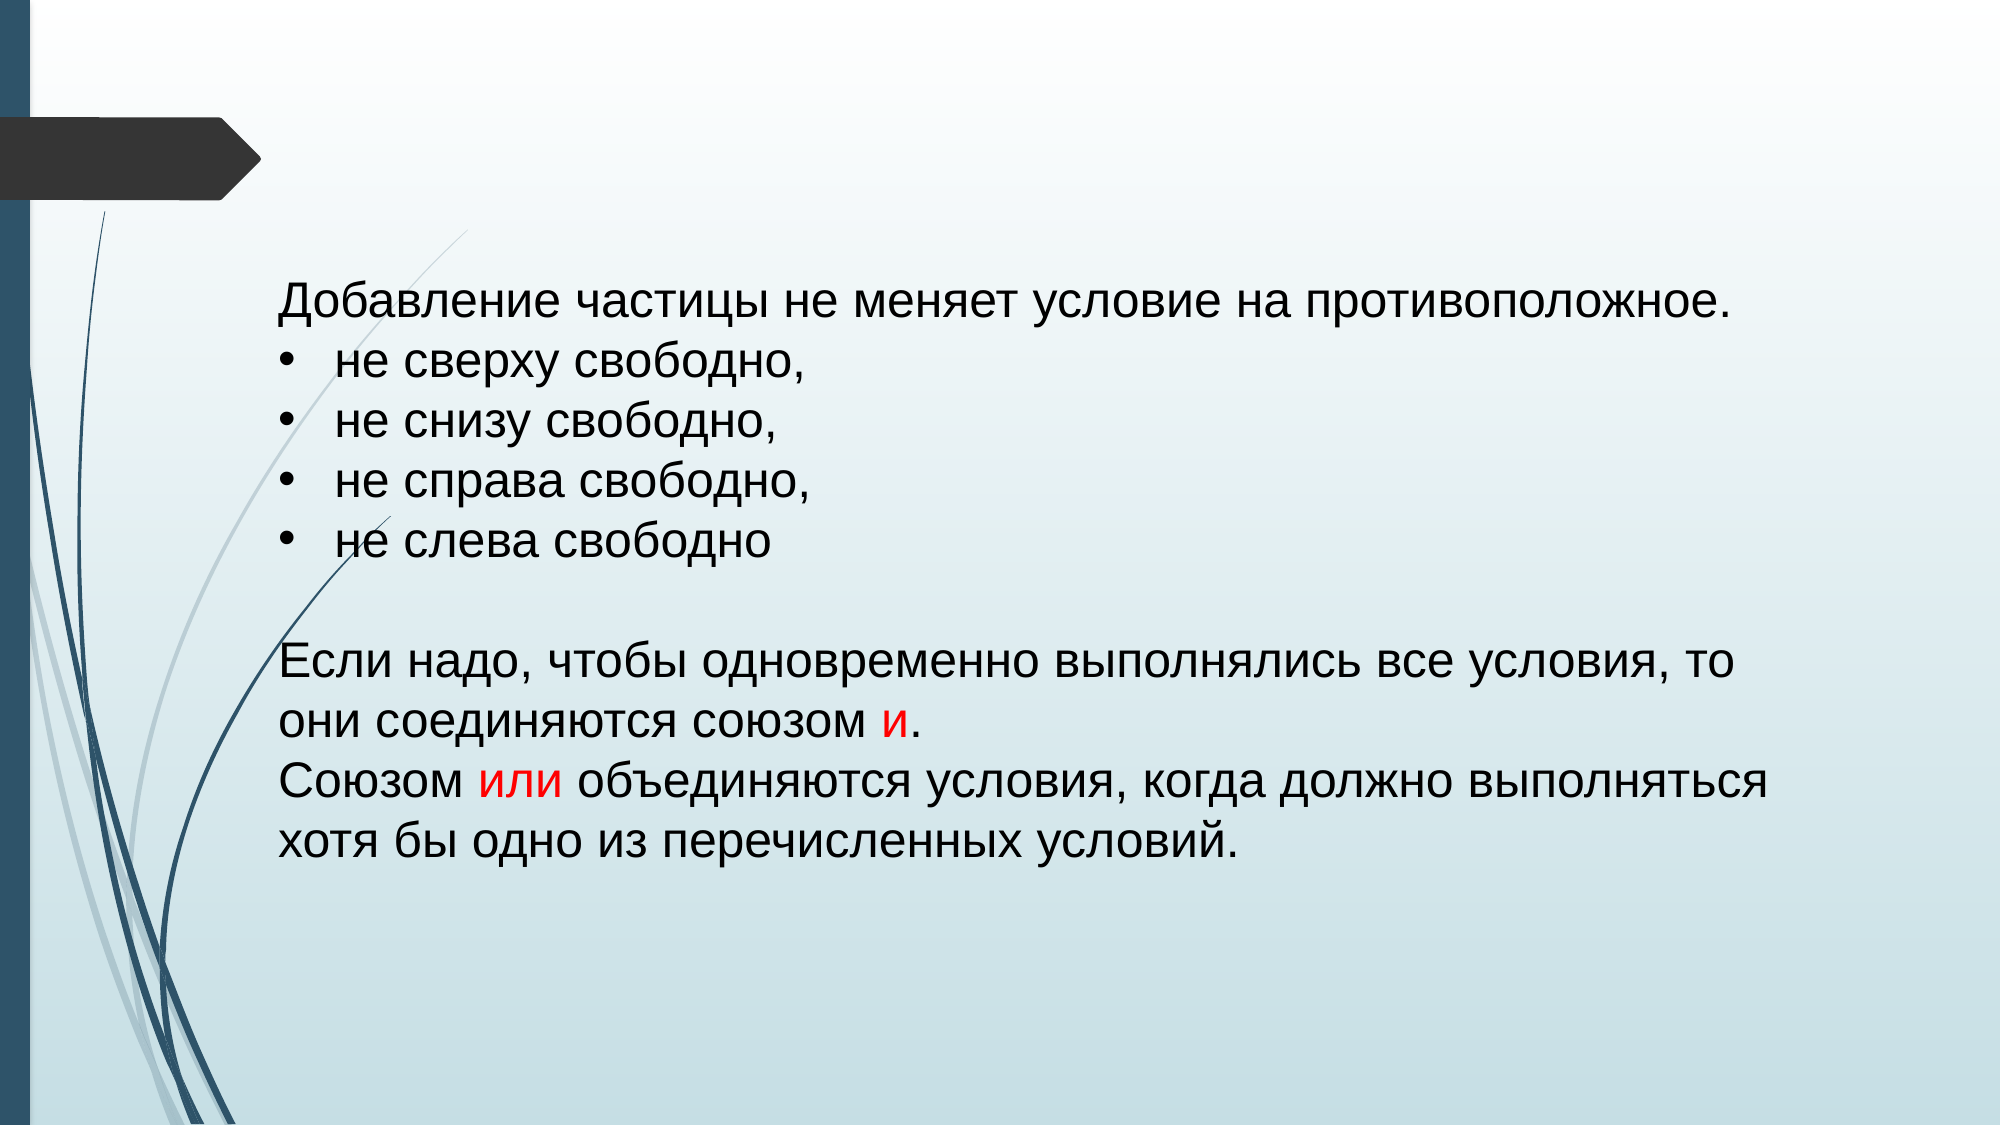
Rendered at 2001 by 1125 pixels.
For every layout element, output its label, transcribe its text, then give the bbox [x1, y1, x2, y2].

text_box Добавление частицы не меняет условие на противоположное. не сверху свободно, не снизу свободно, не справа свободно, не слева свободно Если надо, чтобы одновременно выполнялись все условия, то они соединяются союзом и. Союзом или объединяются условия, когда должно выполняться хотя бы одно из перечисленных условий. [263, 260, 1809, 876]
